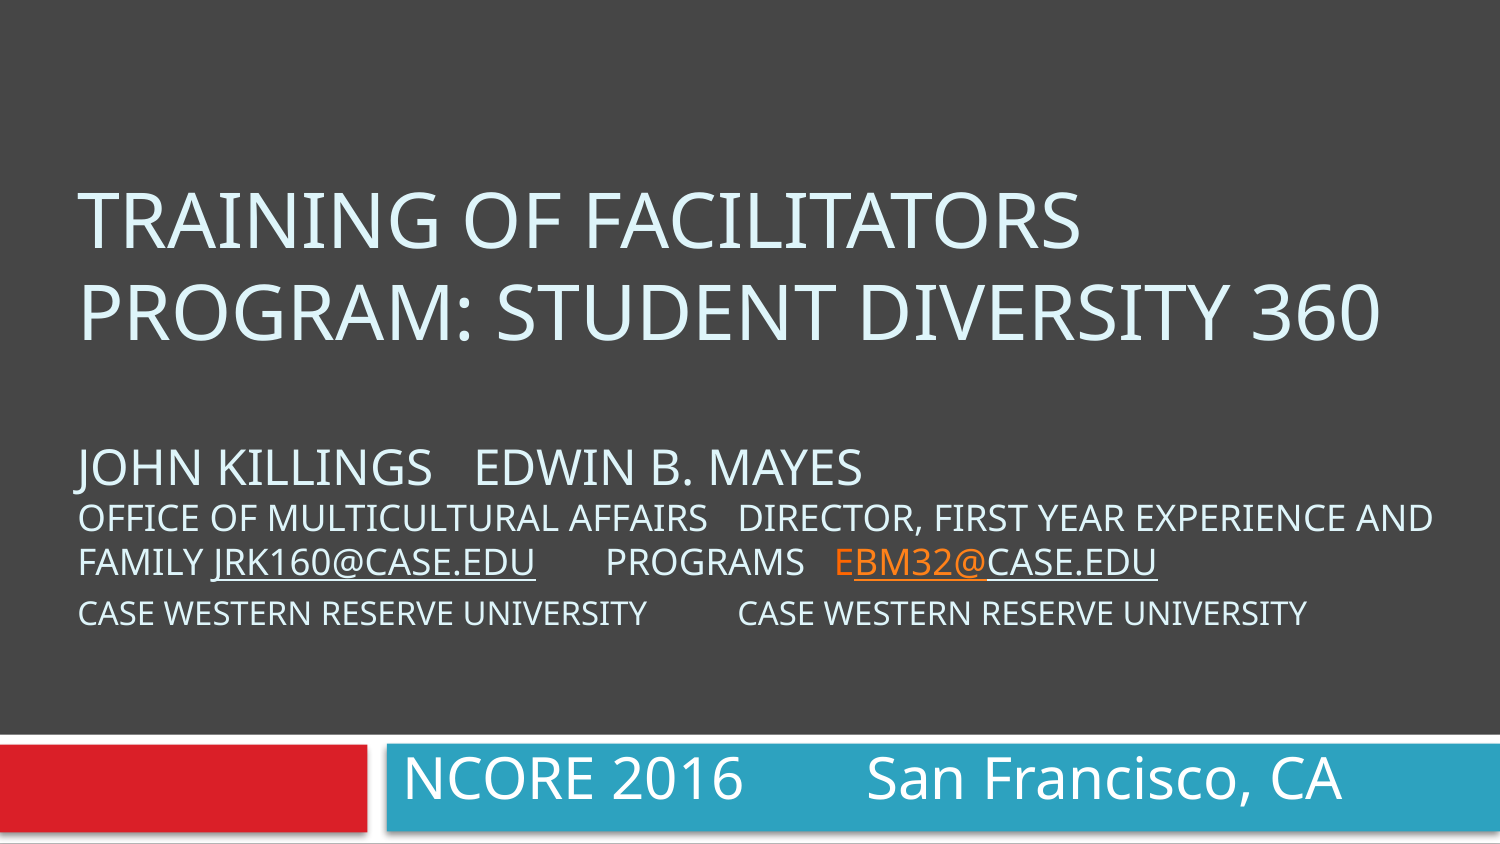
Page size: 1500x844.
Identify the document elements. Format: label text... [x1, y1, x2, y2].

subtitle NCORE 2016 San Francisco, CA [387, 709, 1457, 844]
title TraininG OF Facilitators Program: student Diversity 360 John Killings Edwin B. Mayes Office of Multicultural Affairs Director, First Year Experience and Family jrk160@case.edu Programs Ebm32@case.edu Case Western Reserve University Case Western Reserve University [62, 109, 1450, 685]
